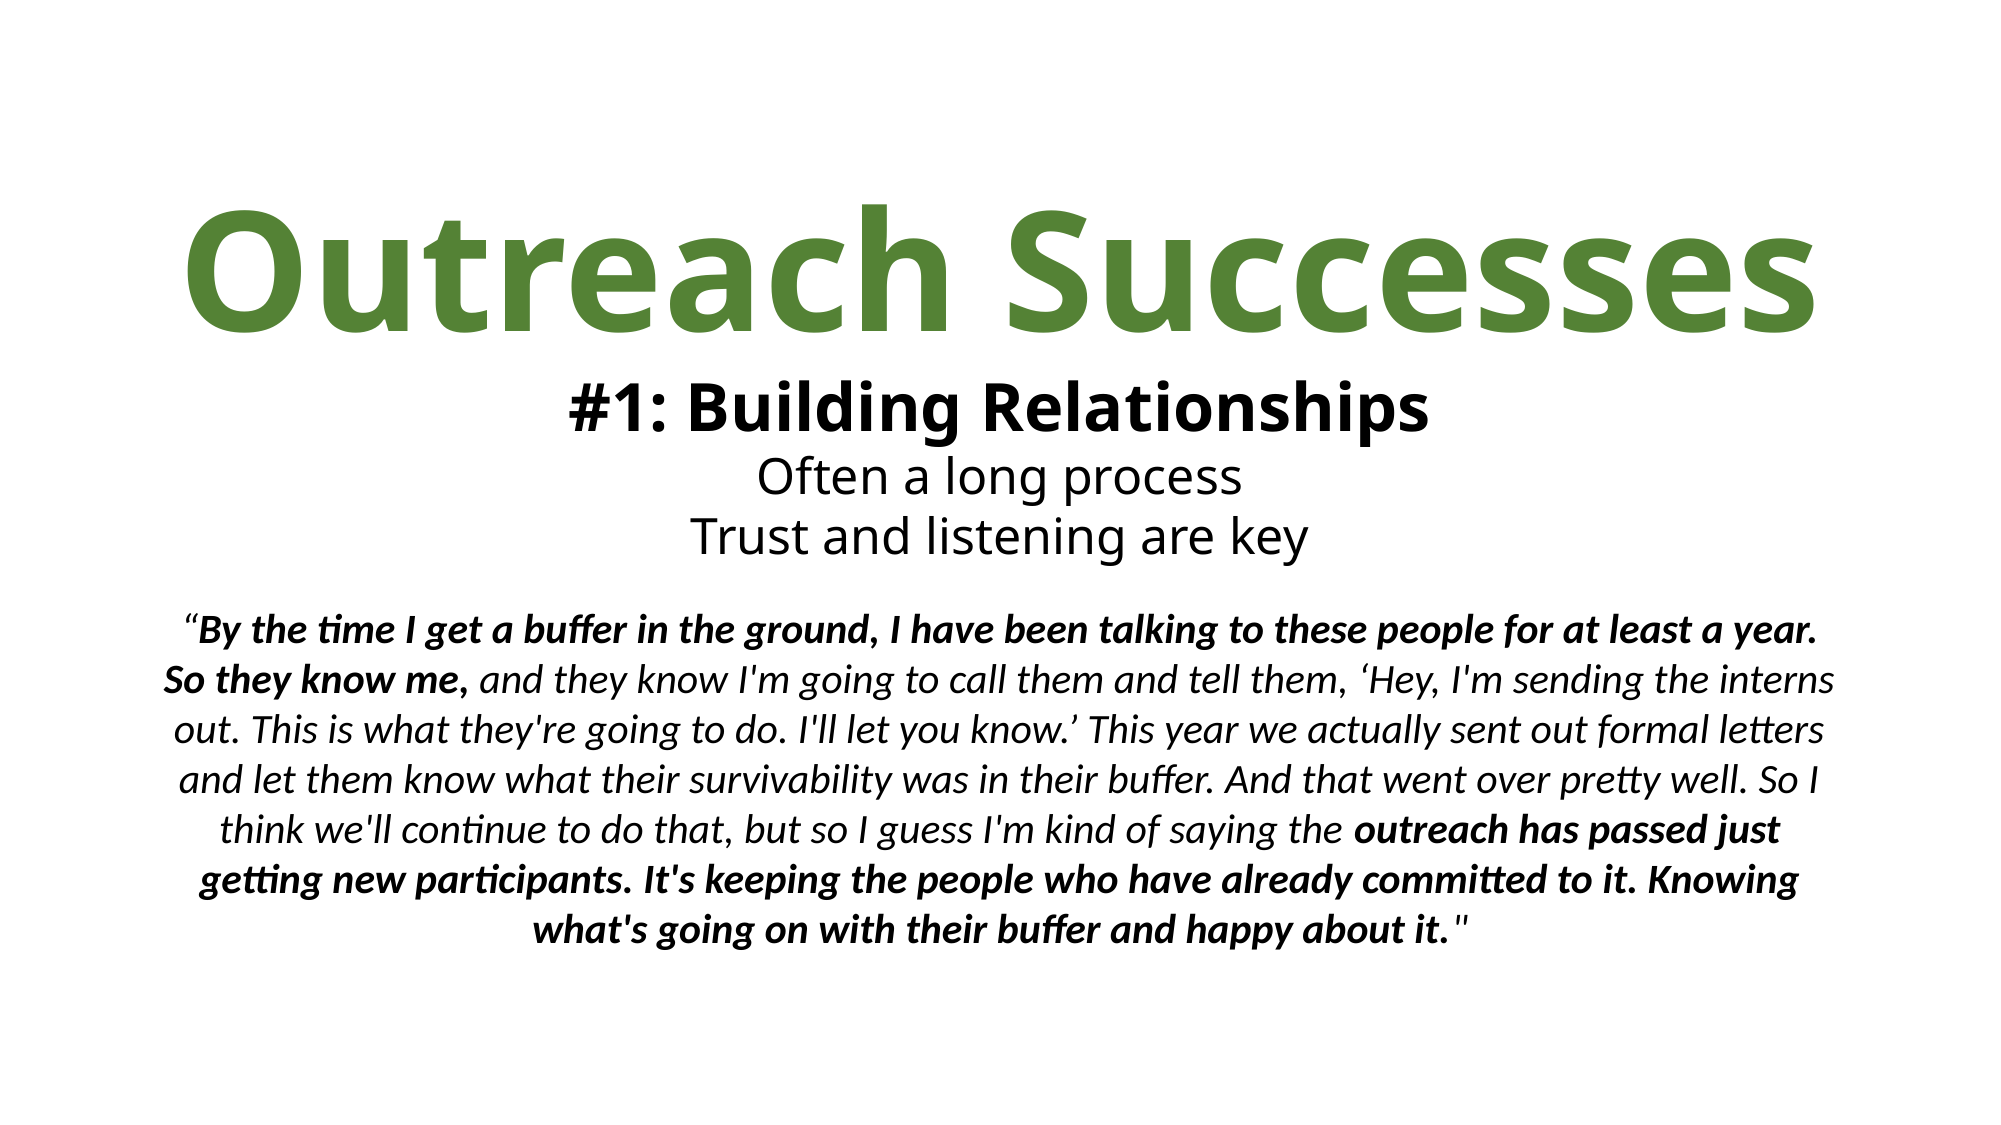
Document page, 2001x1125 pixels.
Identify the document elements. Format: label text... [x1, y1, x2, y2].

text_box Outreach Successes #1: Building Relationships Often a long process Trust and listening are key “By the time I get a buffer in the ground, I have been talking to these people for at least a year. So they know me, and they know I'm going to call them and tell them, ‘Hey, I'm sending the interns out. This is what they're going to do. I'll let you know.’ This year we actually sent out formal letters and let them know what their survivability was in their buffer. And that went over pretty well. So I think we'll continue to do that, but so I guess I'm kind of saying the outreach has passed just getting new participants. It's keeping the people who have already committed to it. Knowing what's going on with their buffer and happy about it." [108, 157, 1892, 960]
